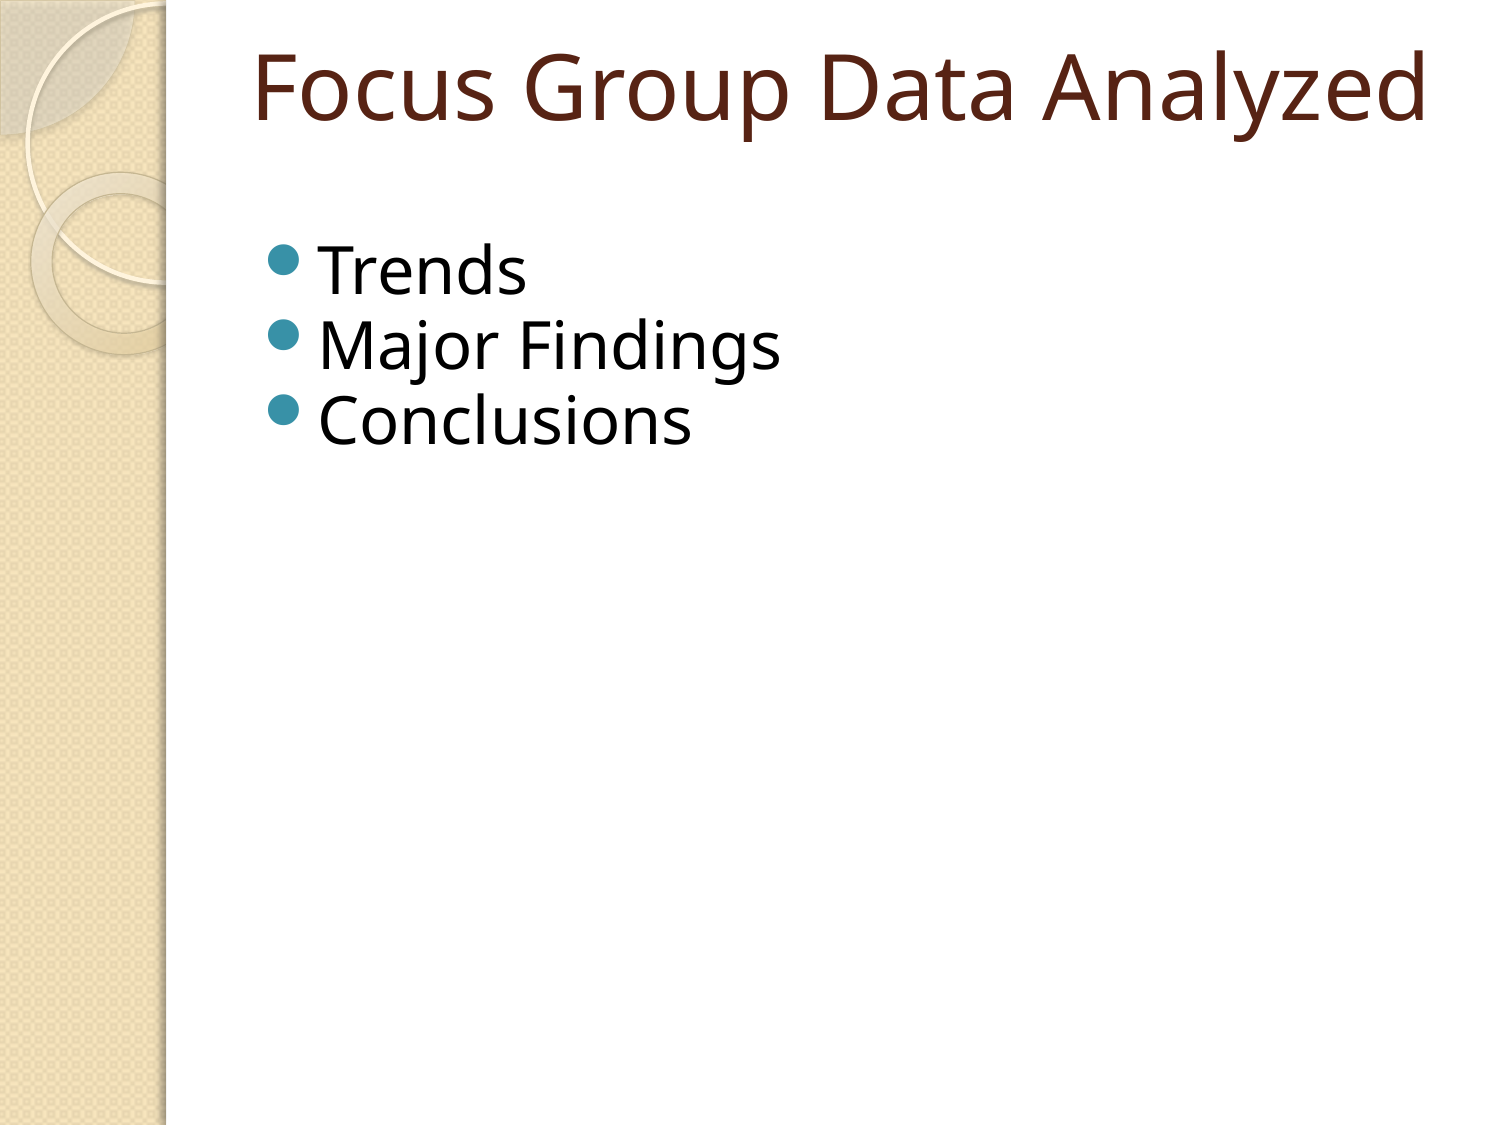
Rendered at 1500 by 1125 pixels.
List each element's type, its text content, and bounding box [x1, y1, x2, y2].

list Trends Major Findings Conclusions [235, 237, 1466, 1025]
title Focus Group Data Analyzed [235, 45, 1466, 233]
